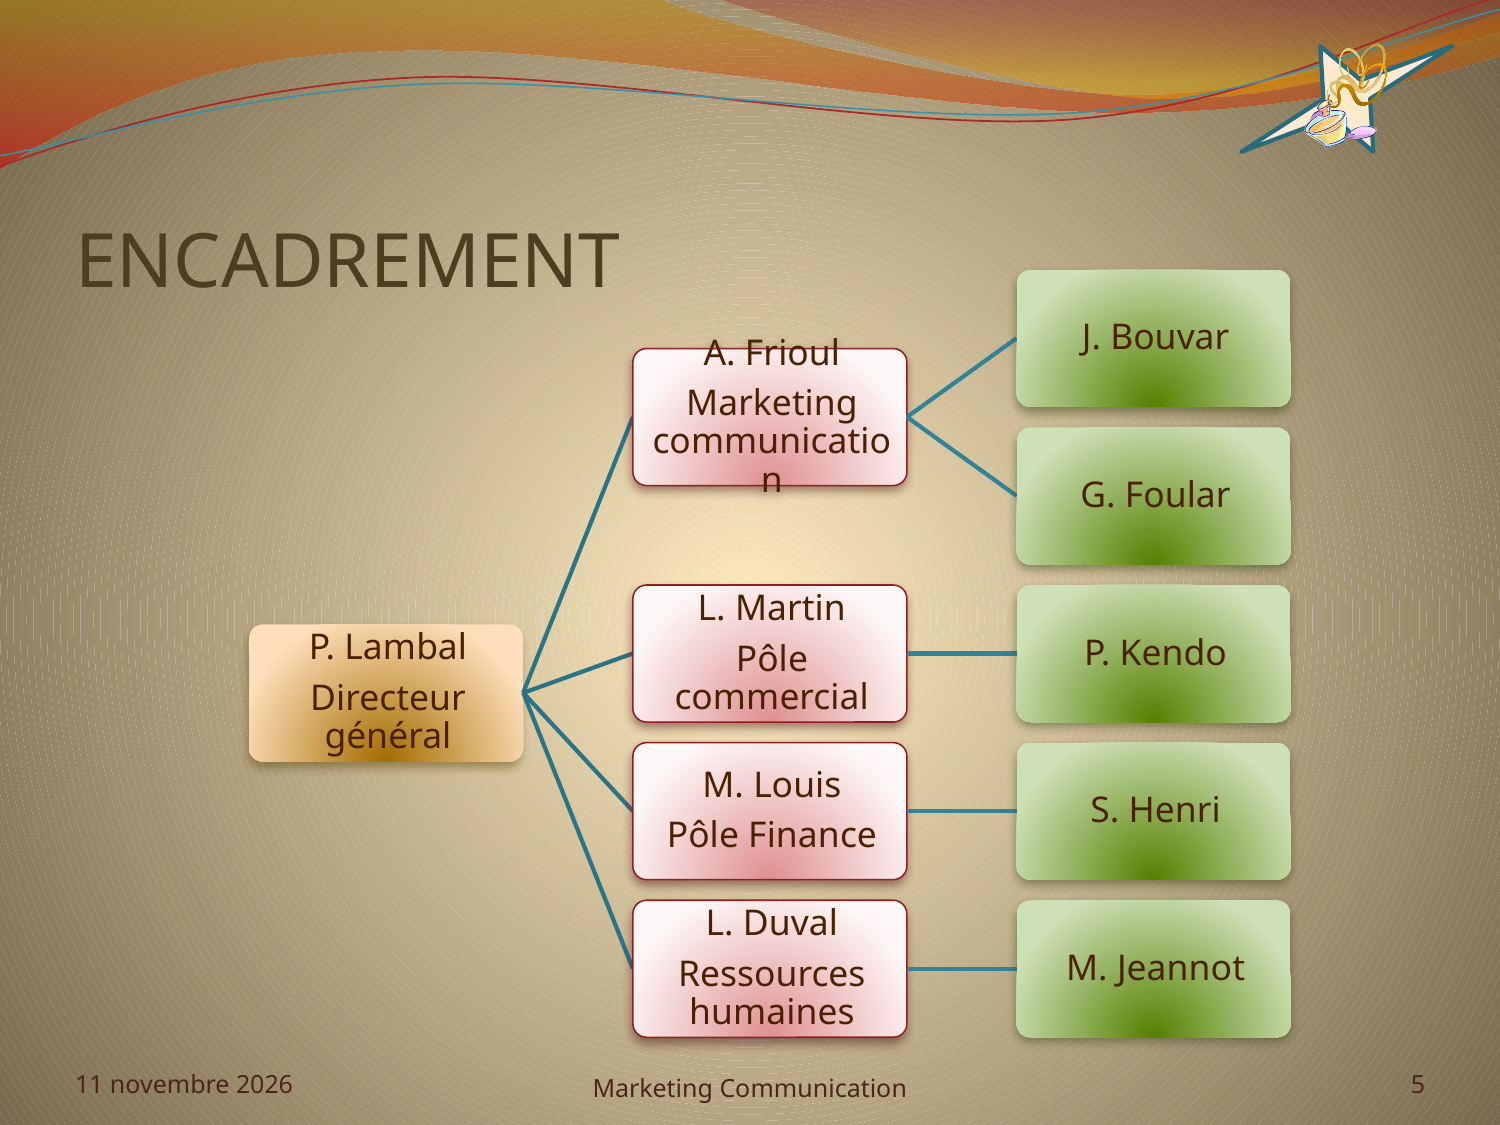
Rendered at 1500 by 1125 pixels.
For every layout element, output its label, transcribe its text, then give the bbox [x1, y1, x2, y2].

title Encadrement [75, 115, 1425, 269]
slide_number mars 11 [75, 1050, 425, 1103]
slide_number 5 [1299, 1051, 1425, 1103]
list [74, 269, 1466, 1038]
footer Marketing Communication [474, 1051, 1025, 1103]
